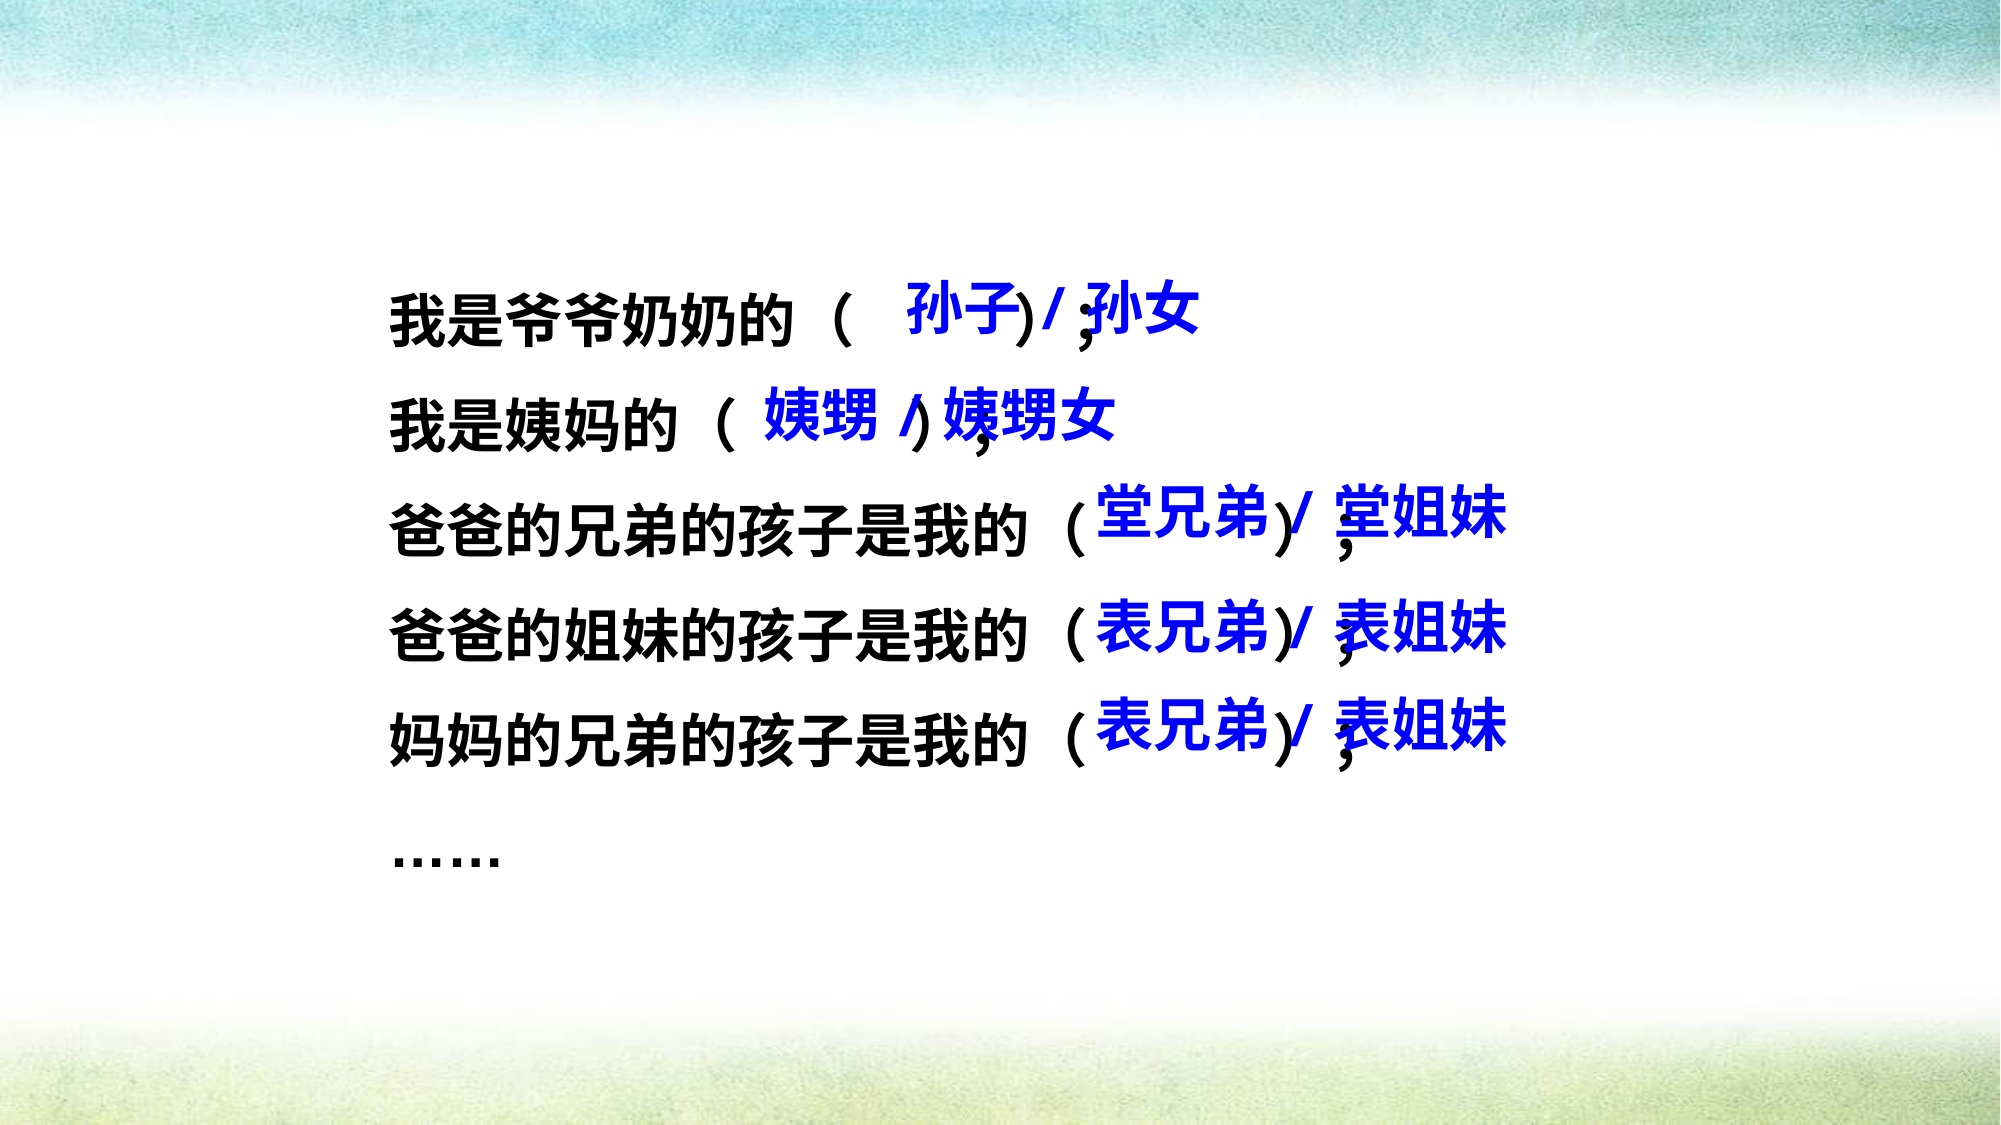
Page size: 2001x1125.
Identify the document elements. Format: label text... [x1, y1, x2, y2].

text_box 姨甥/姨甥女 [748, 370, 1133, 456]
picture [0, 0, 2001, 1125]
text_box 表兄弟/表姐妹 [1080, 680, 1523, 766]
text_box 表兄弟/表姐妹 [1080, 583, 1523, 668]
text_box 堂兄弟/堂姐妹 [1080, 467, 1523, 553]
text_box 孙子/孙女 [891, 264, 1217, 349]
text_box 我是爷爷奶奶的（ ）； 我是姨妈的（ ）； 爸爸的兄弟的孩子是我的（ ）； 爸爸的姐妹的孩子是我的（ ）； 妈妈的兄弟的孩子是我的（ ）； …… [373, 241, 1662, 887]
